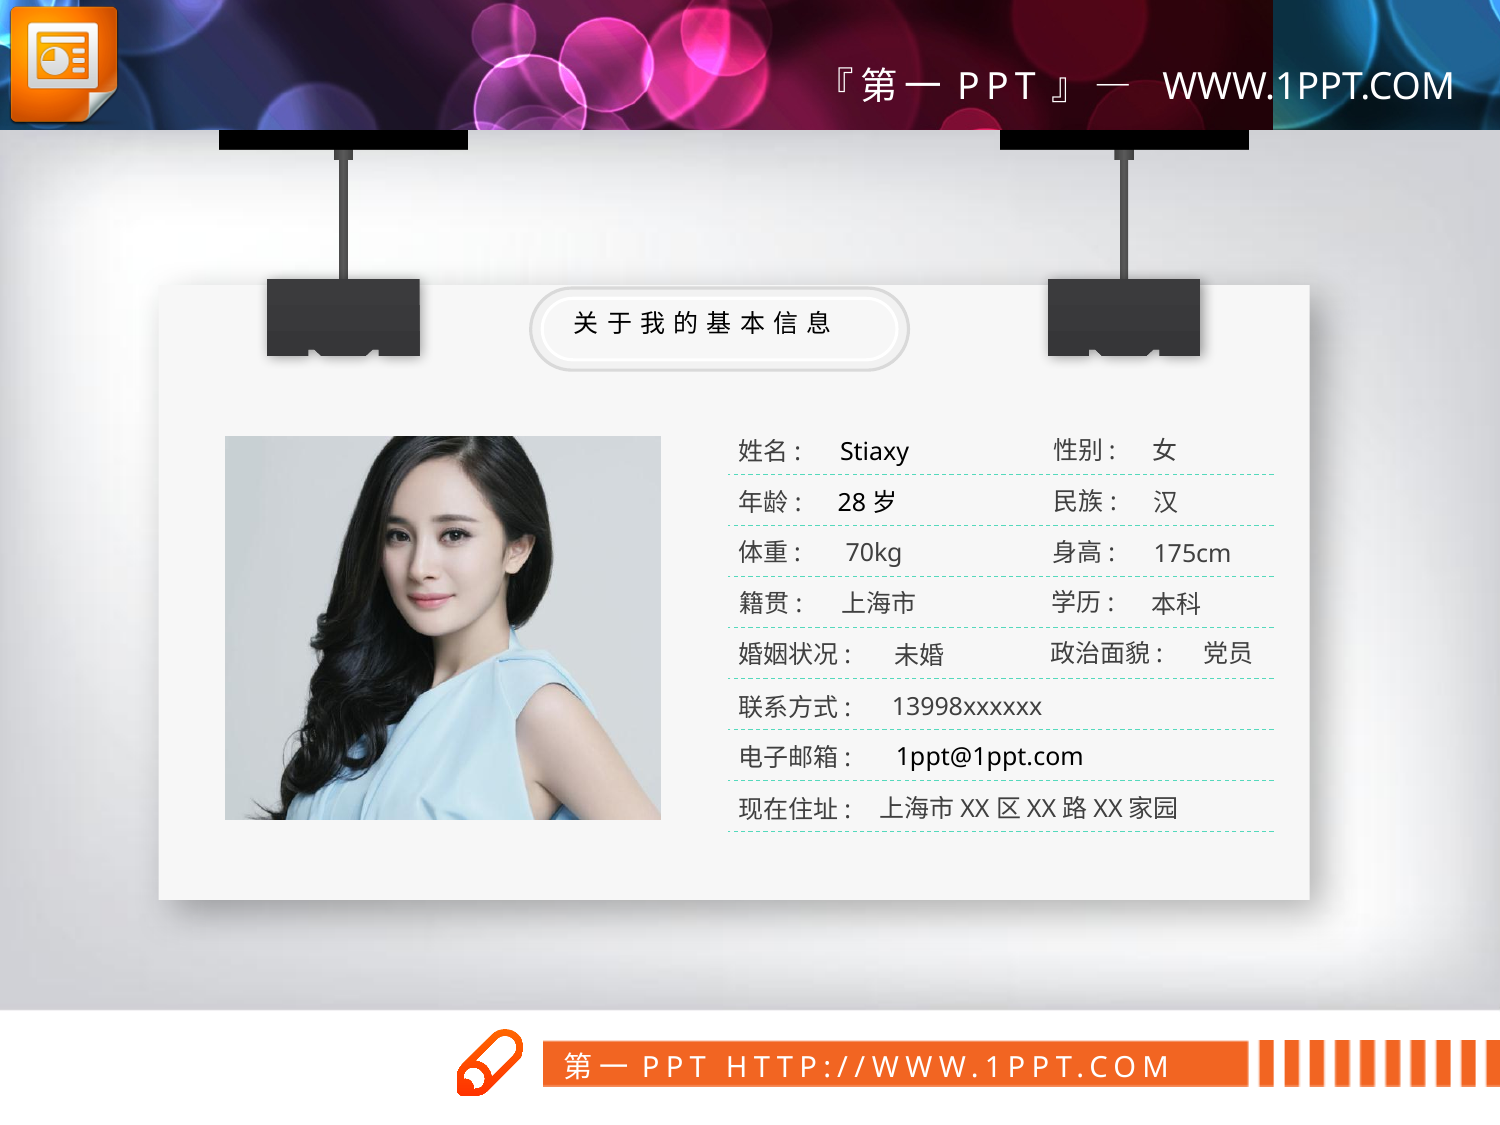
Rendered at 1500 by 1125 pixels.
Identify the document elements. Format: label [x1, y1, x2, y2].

picture [543, 1040, 1500, 1087]
text_box [158, 129, 1310, 901]
text_box [530, 287, 909, 371]
picture [0, 0, 1500, 1012]
